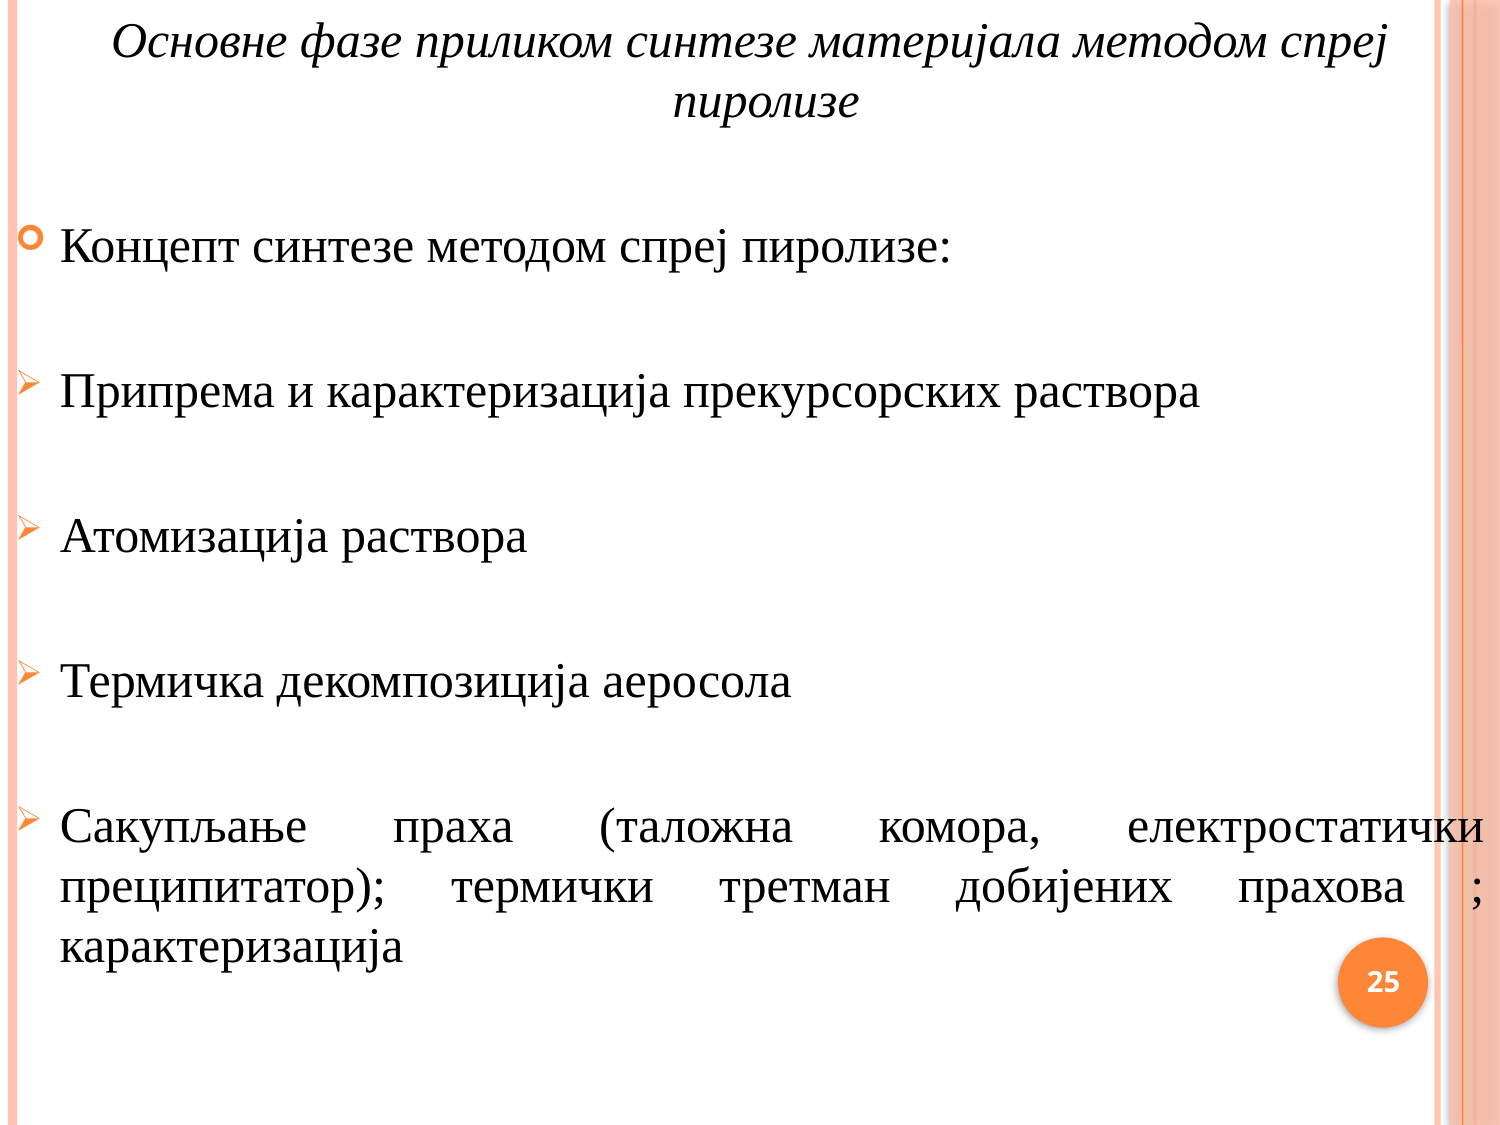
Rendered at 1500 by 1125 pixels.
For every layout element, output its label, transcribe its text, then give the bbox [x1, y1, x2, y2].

slide_number 25 [1333, 940, 1434, 1026]
list Основне фазе приликом синтезе материјала методом спреј пиролизе Концепт синтезе методом спреј пиролизе: Припрема и карактеризација прекурсорских раствора Атомизација раствора Термичка декомпозиција аеросола Сакупљање праха (таложна комора, електростатички преципитатор); термички третман добијених прахова ; карактеризација [0, 0, 1500, 1125]
